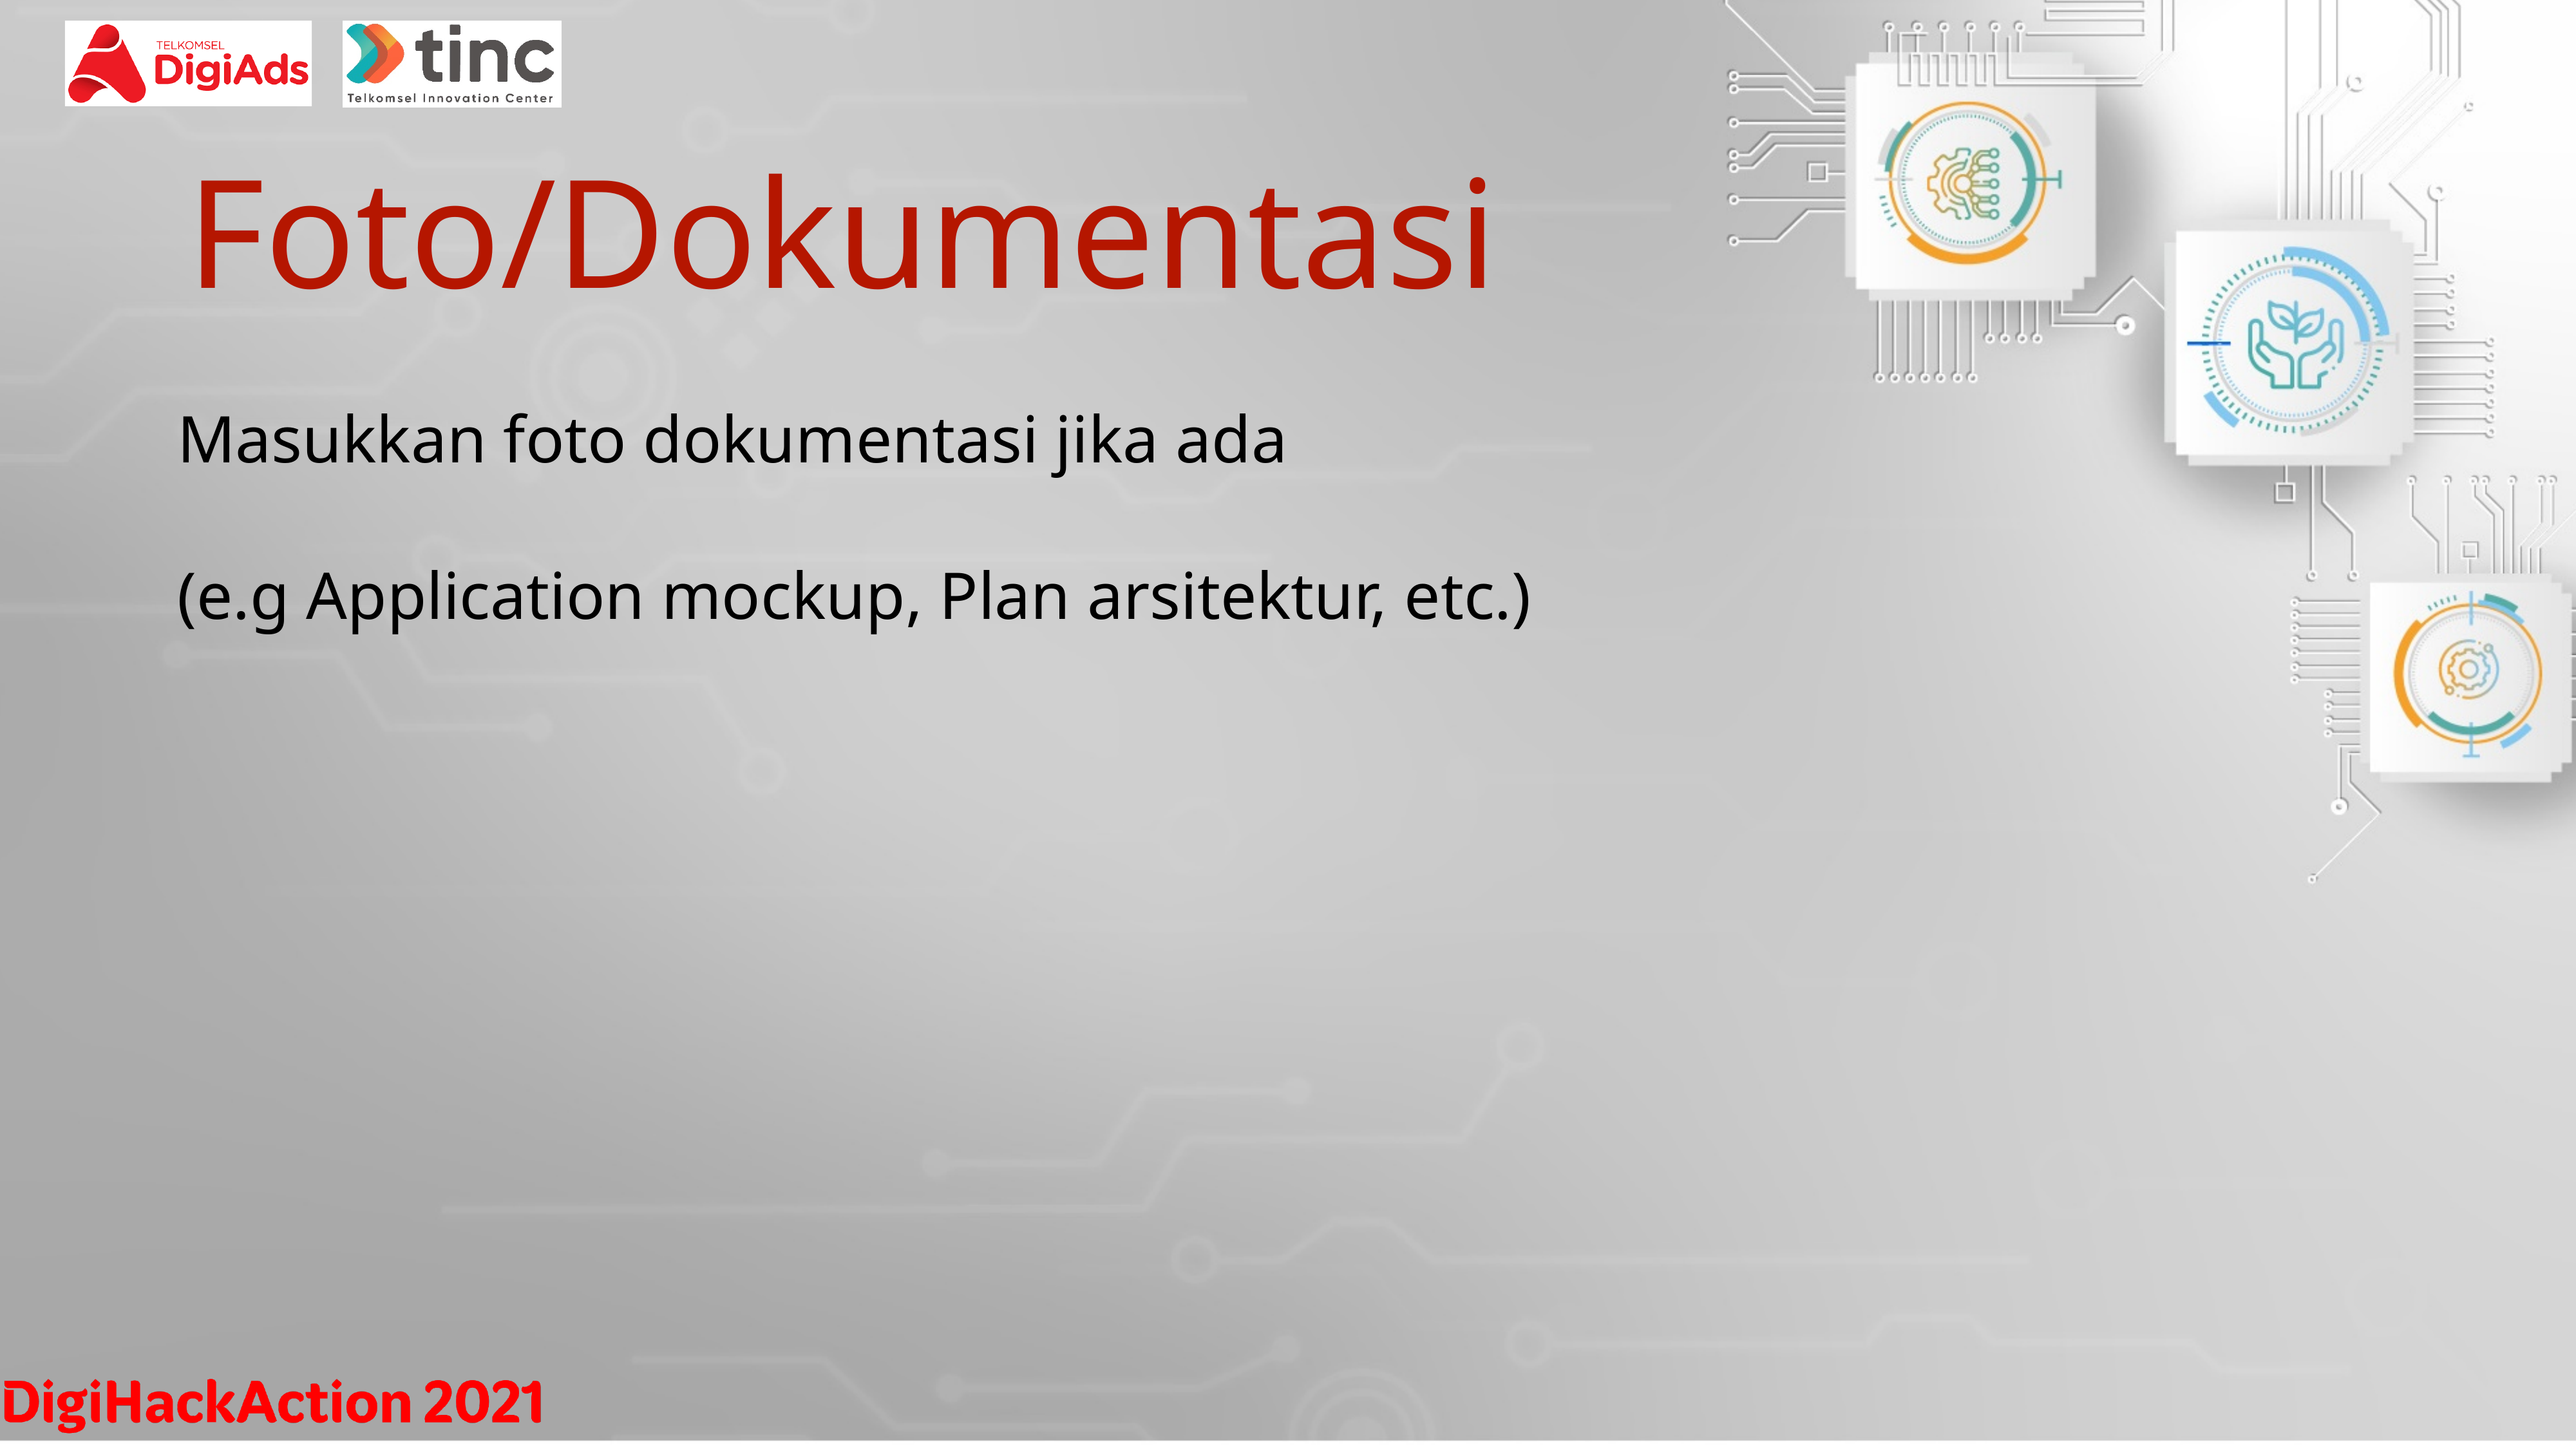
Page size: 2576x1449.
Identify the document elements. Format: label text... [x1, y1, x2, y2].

title Foto/Dokumentasi [181, 107, 1798, 350]
list Masukkan foto dokumentasi jika ada (e.g Application mockup, Plan arsitektur, etc.) [171, 393, 2069, 1384]
picture [0, 0, 2576, 1449]
